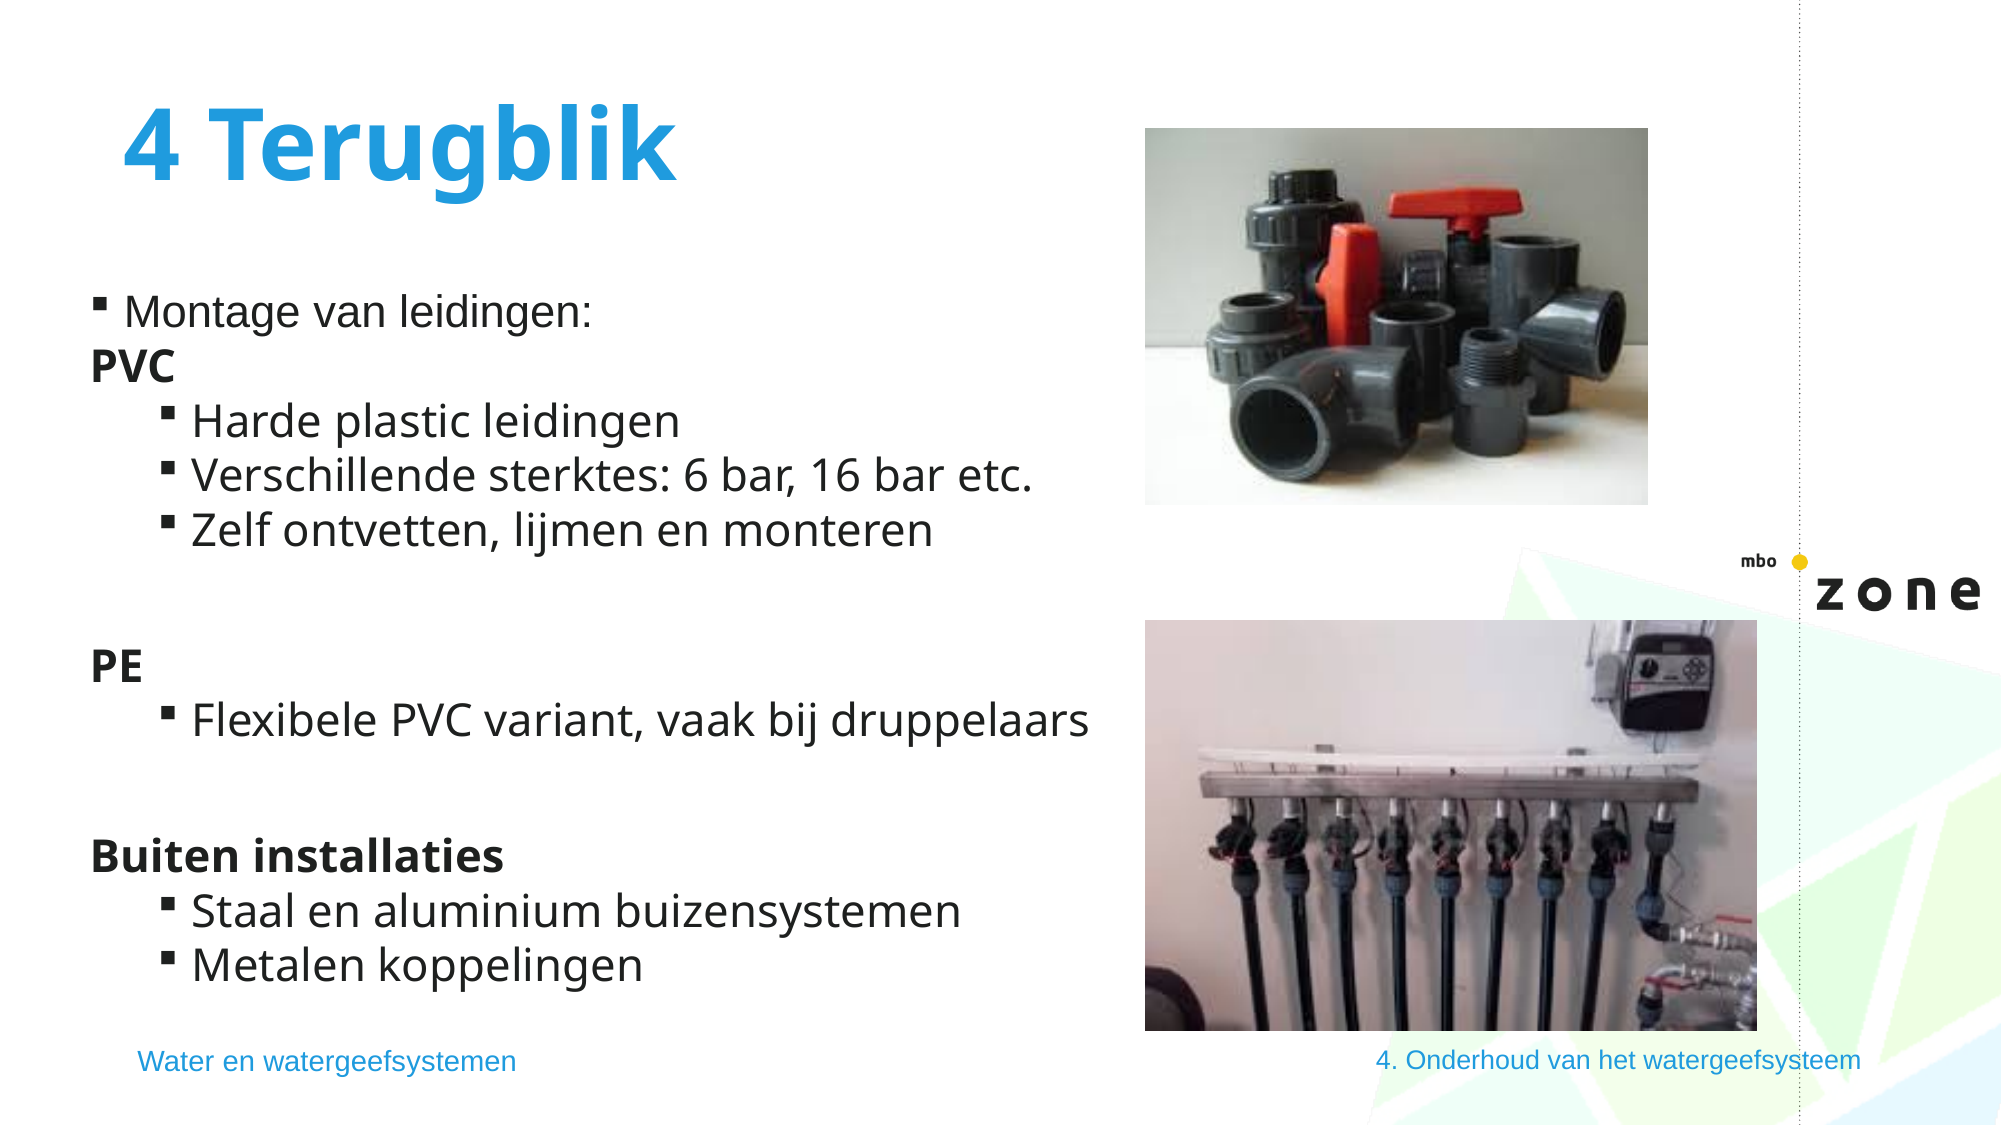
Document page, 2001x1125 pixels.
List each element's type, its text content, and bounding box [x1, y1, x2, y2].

picture [1145, 0, 2001, 1125]
title 4 Terugblik [124, 94, 1607, 272]
list Water en watergeefsystemen [137, 1042, 639, 1103]
list 4. Onderhoud van het watergeefsysteem [1334, 1042, 1863, 1103]
list Montage van leidingen: PVC Harde plastic leidingen Verschillende sterktes: 6 bar, 16 bar etc. Zelf ontvetten, lijmen en monteren PE Flexibele PVC variant, vaak bij druppelaars Buiten installaties Staal en aluminium buizensystemen Metalen koppelingen [89, 282, 1360, 997]
